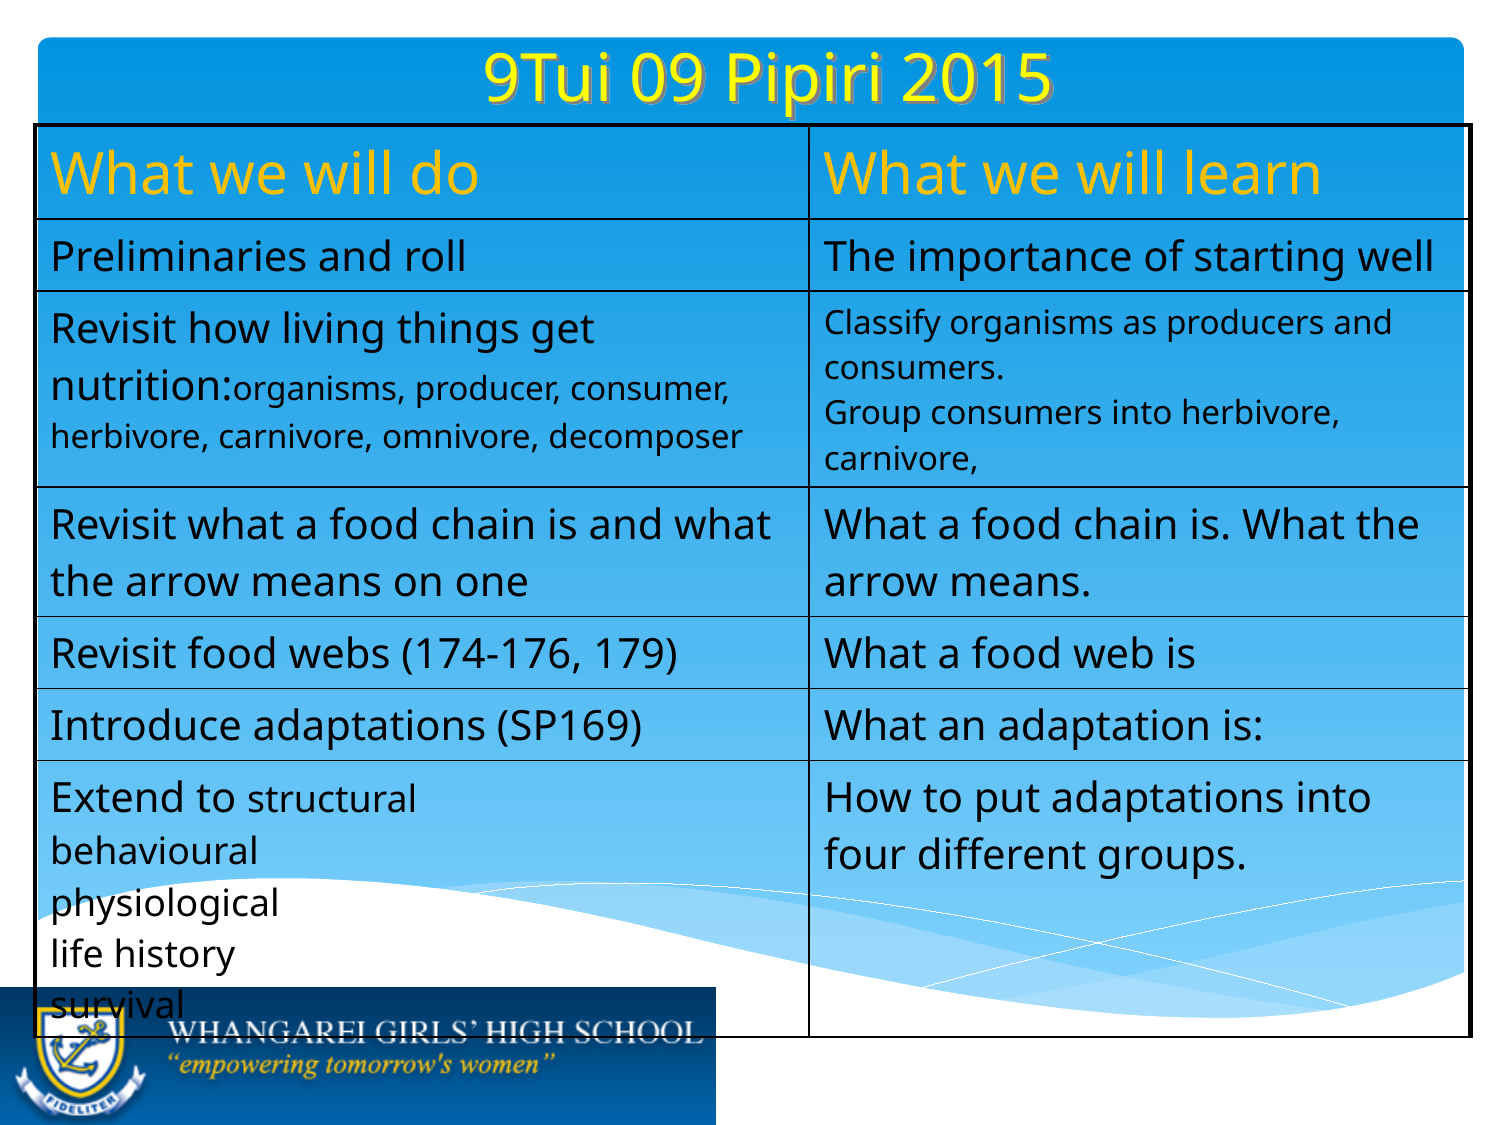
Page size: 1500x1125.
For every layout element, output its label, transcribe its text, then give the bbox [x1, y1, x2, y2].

table_cell What an adaptation is: [810, 689, 1468, 760]
table_cell Revisit food webs (174-176, 179) [37, 617, 808, 688]
table_cell Introduce adaptations (SP169) [37, 689, 808, 760]
picture [0, 987, 716, 1125]
table_cell How to put adaptations into four different groups. [810, 761, 1468, 1036]
table_header What we will do [37, 127, 808, 218]
table_cell Preliminaries and roll [37, 220, 808, 290]
table_cell What a food web is [810, 617, 1468, 688]
table_cell The importance of starting well [810, 220, 1468, 290]
table_cell Revisit how living things get nutrition:organisms, producer, consumer, herbivore, carnivore, omnivore, decomposer [37, 292, 808, 486]
table_header What we will learn [810, 127, 1468, 218]
table_cell What a food chain is. What the arrow means. [810, 488, 1468, 616]
table_cell Revisit what a food chain is and what the arrow means on one [37, 488, 808, 616]
table_cell Classify organisms as producers and consumers. Group consumers into herbivore, carnivore, [810, 292, 1468, 486]
table_cell Extend to structural behavioural physiological life history survival [37, 761, 808, 1036]
text_box 9Tui 09 Pipiri 2015 [162, 24, 1375, 123]
